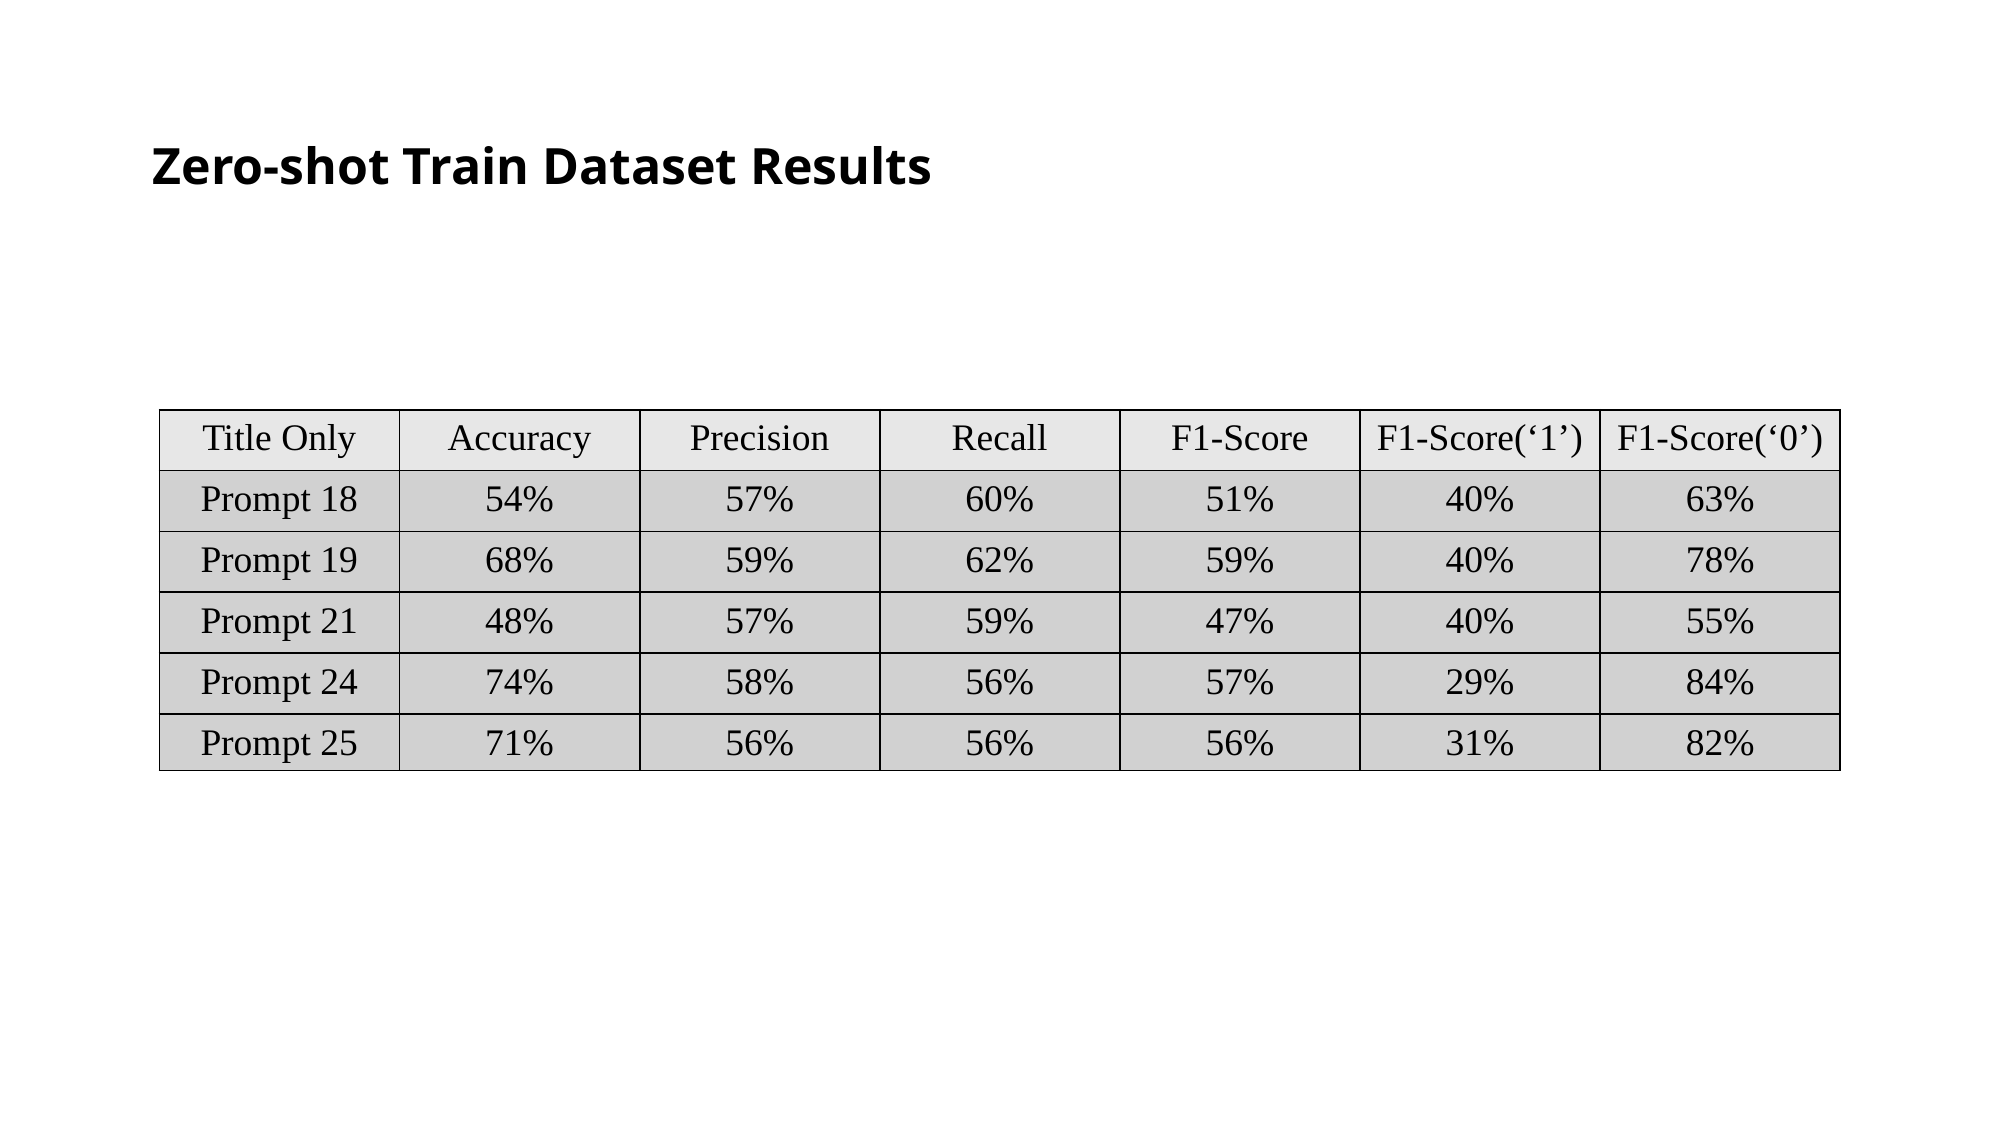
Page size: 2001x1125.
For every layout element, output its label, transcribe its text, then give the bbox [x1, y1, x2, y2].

table_cell 82% [1601, 715, 1839, 770]
table_cell 56% [881, 654, 1119, 713]
table_cell 51% [1121, 471, 1359, 531]
table_header Title Only [160, 411, 399, 470]
table_cell Prompt 21 [160, 593, 399, 652]
table_cell 57% [641, 471, 879, 531]
table_cell Prompt 24 [160, 654, 399, 713]
table_header F1-Score(‘1’) [1361, 411, 1599, 470]
table_cell 29% [1361, 654, 1599, 713]
table_cell 40% [1361, 593, 1599, 652]
table_header Accuracy [400, 411, 639, 470]
table_cell 78% [1601, 532, 1839, 591]
table_cell 31% [1361, 715, 1599, 770]
table_cell 40% [1361, 471, 1599, 531]
table_cell 62% [881, 532, 1119, 591]
table_cell 84% [1601, 654, 1839, 713]
table_cell 40% [1361, 532, 1599, 591]
table_header Recall [881, 411, 1119, 470]
table_cell 54% [400, 471, 639, 531]
table_cell 57% [641, 593, 879, 652]
table_cell 59% [641, 532, 879, 591]
table_cell Prompt 18 [160, 471, 399, 531]
table_cell 63% [1601, 471, 1839, 531]
table_cell 68% [400, 532, 639, 591]
title Zero-shot Train Dataset Results [137, 59, 1863, 278]
table_cell 59% [881, 593, 1119, 652]
table_cell 58% [641, 654, 879, 713]
table_cell 48% [400, 593, 639, 652]
table_cell 74% [400, 654, 639, 713]
table_cell 56% [1121, 715, 1359, 770]
table_cell 55% [1601, 593, 1839, 652]
table_cell Prompt 25 [160, 715, 399, 770]
table_cell 47% [1121, 593, 1359, 652]
table_cell 56% [641, 715, 879, 770]
table_header F1-Score [1121, 411, 1359, 470]
table_cell 56% [881, 715, 1119, 770]
table_header Precision [641, 411, 879, 470]
table_cell 60% [881, 471, 1119, 531]
table_cell Prompt 19 [160, 532, 399, 591]
table_cell 71% [400, 715, 639, 770]
table_cell 57% [1121, 654, 1359, 713]
table_cell 59% [1121, 532, 1359, 591]
table_header F1-Score(‘0’) [1601, 411, 1839, 470]
